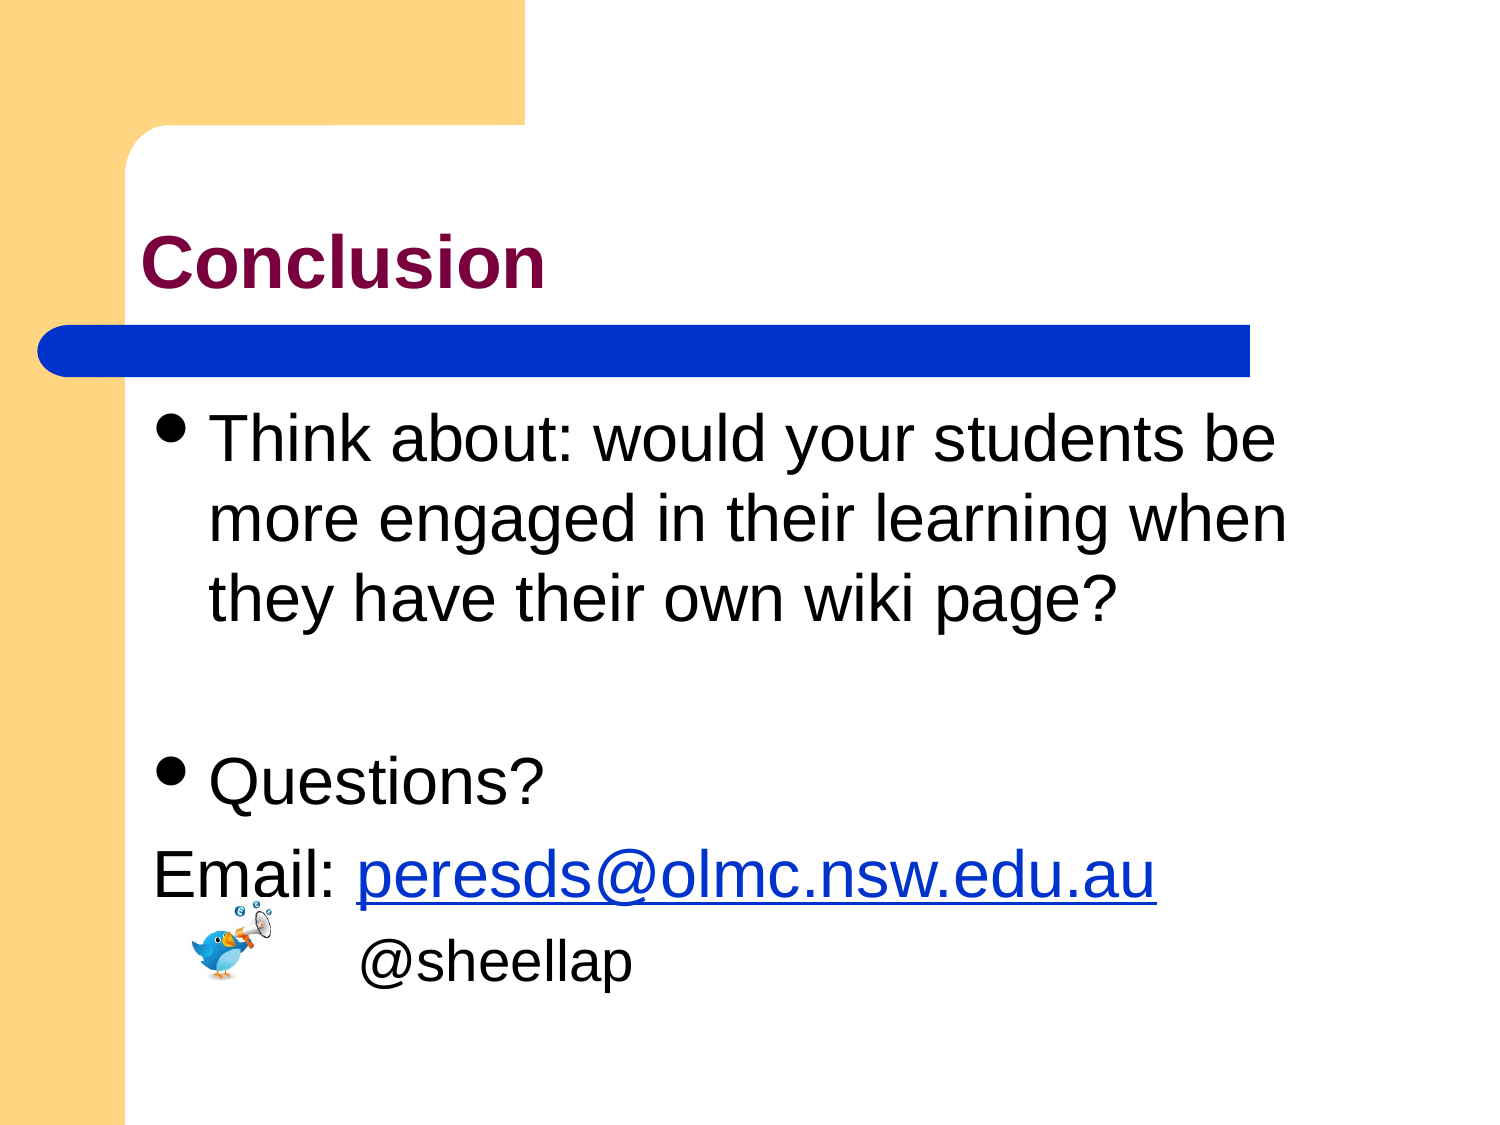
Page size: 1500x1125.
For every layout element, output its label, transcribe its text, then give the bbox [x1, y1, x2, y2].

picture [188, 897, 276, 985]
list Think about: would your students be more engaged in their learning when they have their own wiki page? Questions? Email: peresds@olmc.nsw.edu.au @sheellap [137, 387, 1400, 999]
title Conclusion [124, 124, 1426, 313]
